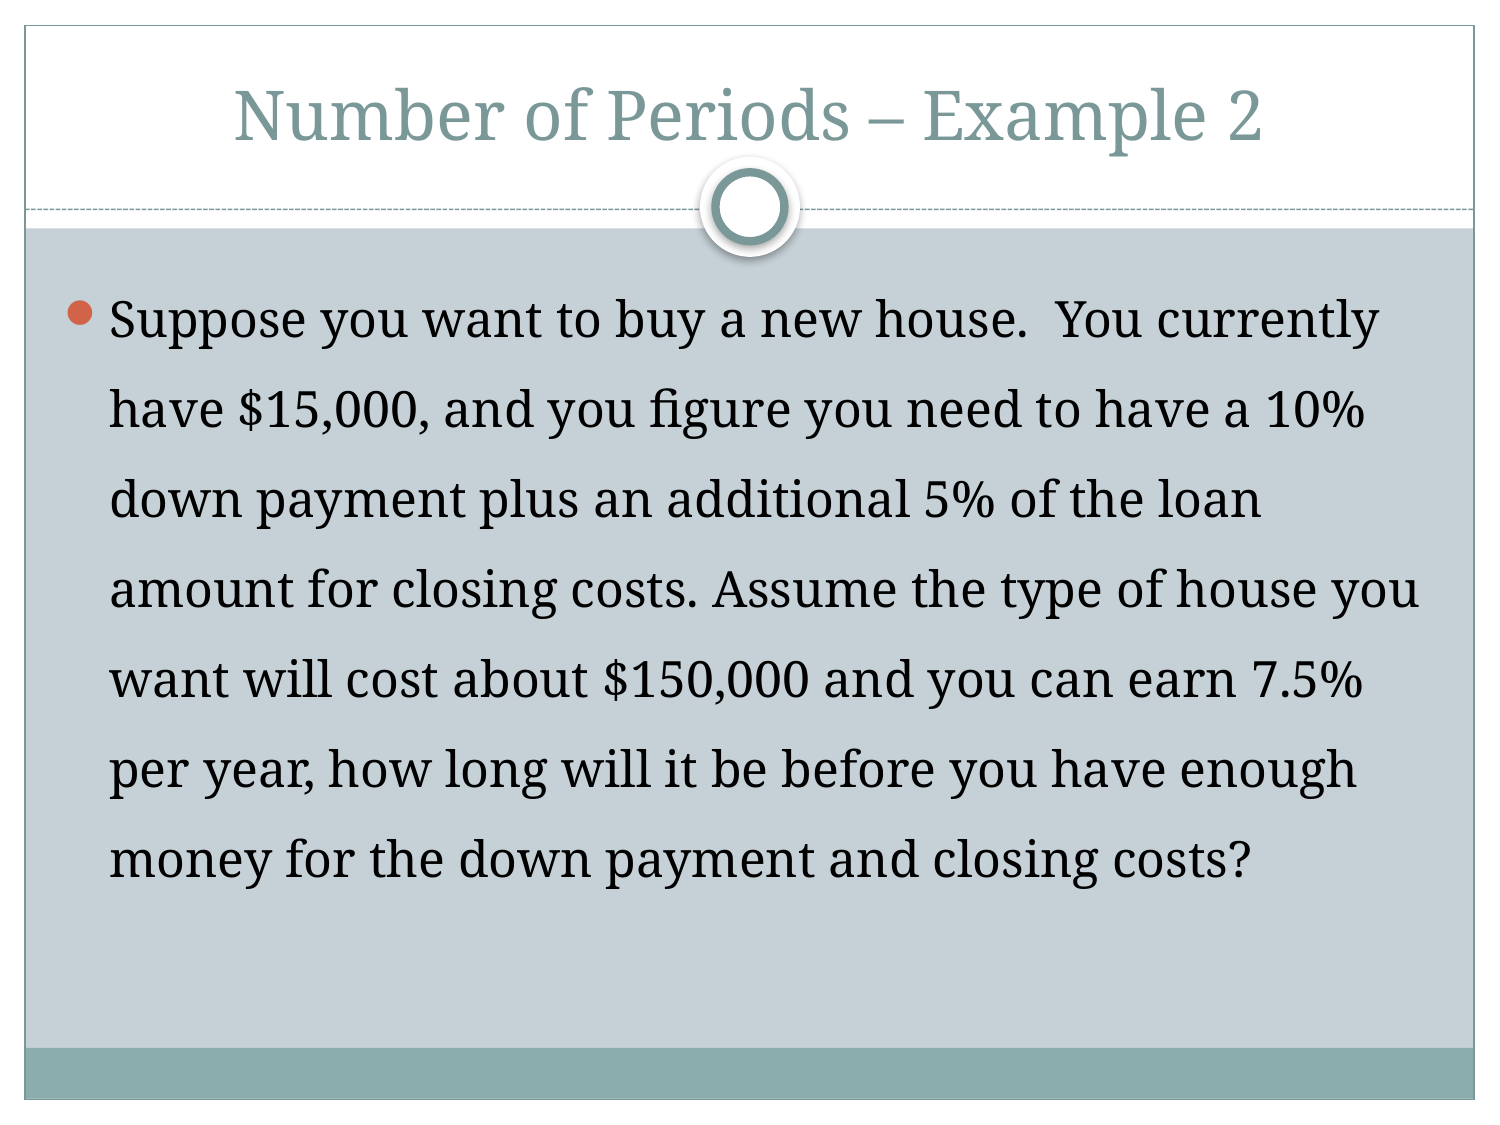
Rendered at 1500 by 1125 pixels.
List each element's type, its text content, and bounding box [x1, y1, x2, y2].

list Suppose you want to buy a new house. You currently have $15,000, and you figure you need to have a 10% down payment plus an additional 5% of the loan amount for closing costs. Assume the type of house you want will cost about $150,000 and you can earn 7.5% per year, how long will it be before you have enough money for the down payment and closing costs? [49, 250, 1445, 1001]
title Number of Periods – Example 2 [49, 37, 1450, 162]
